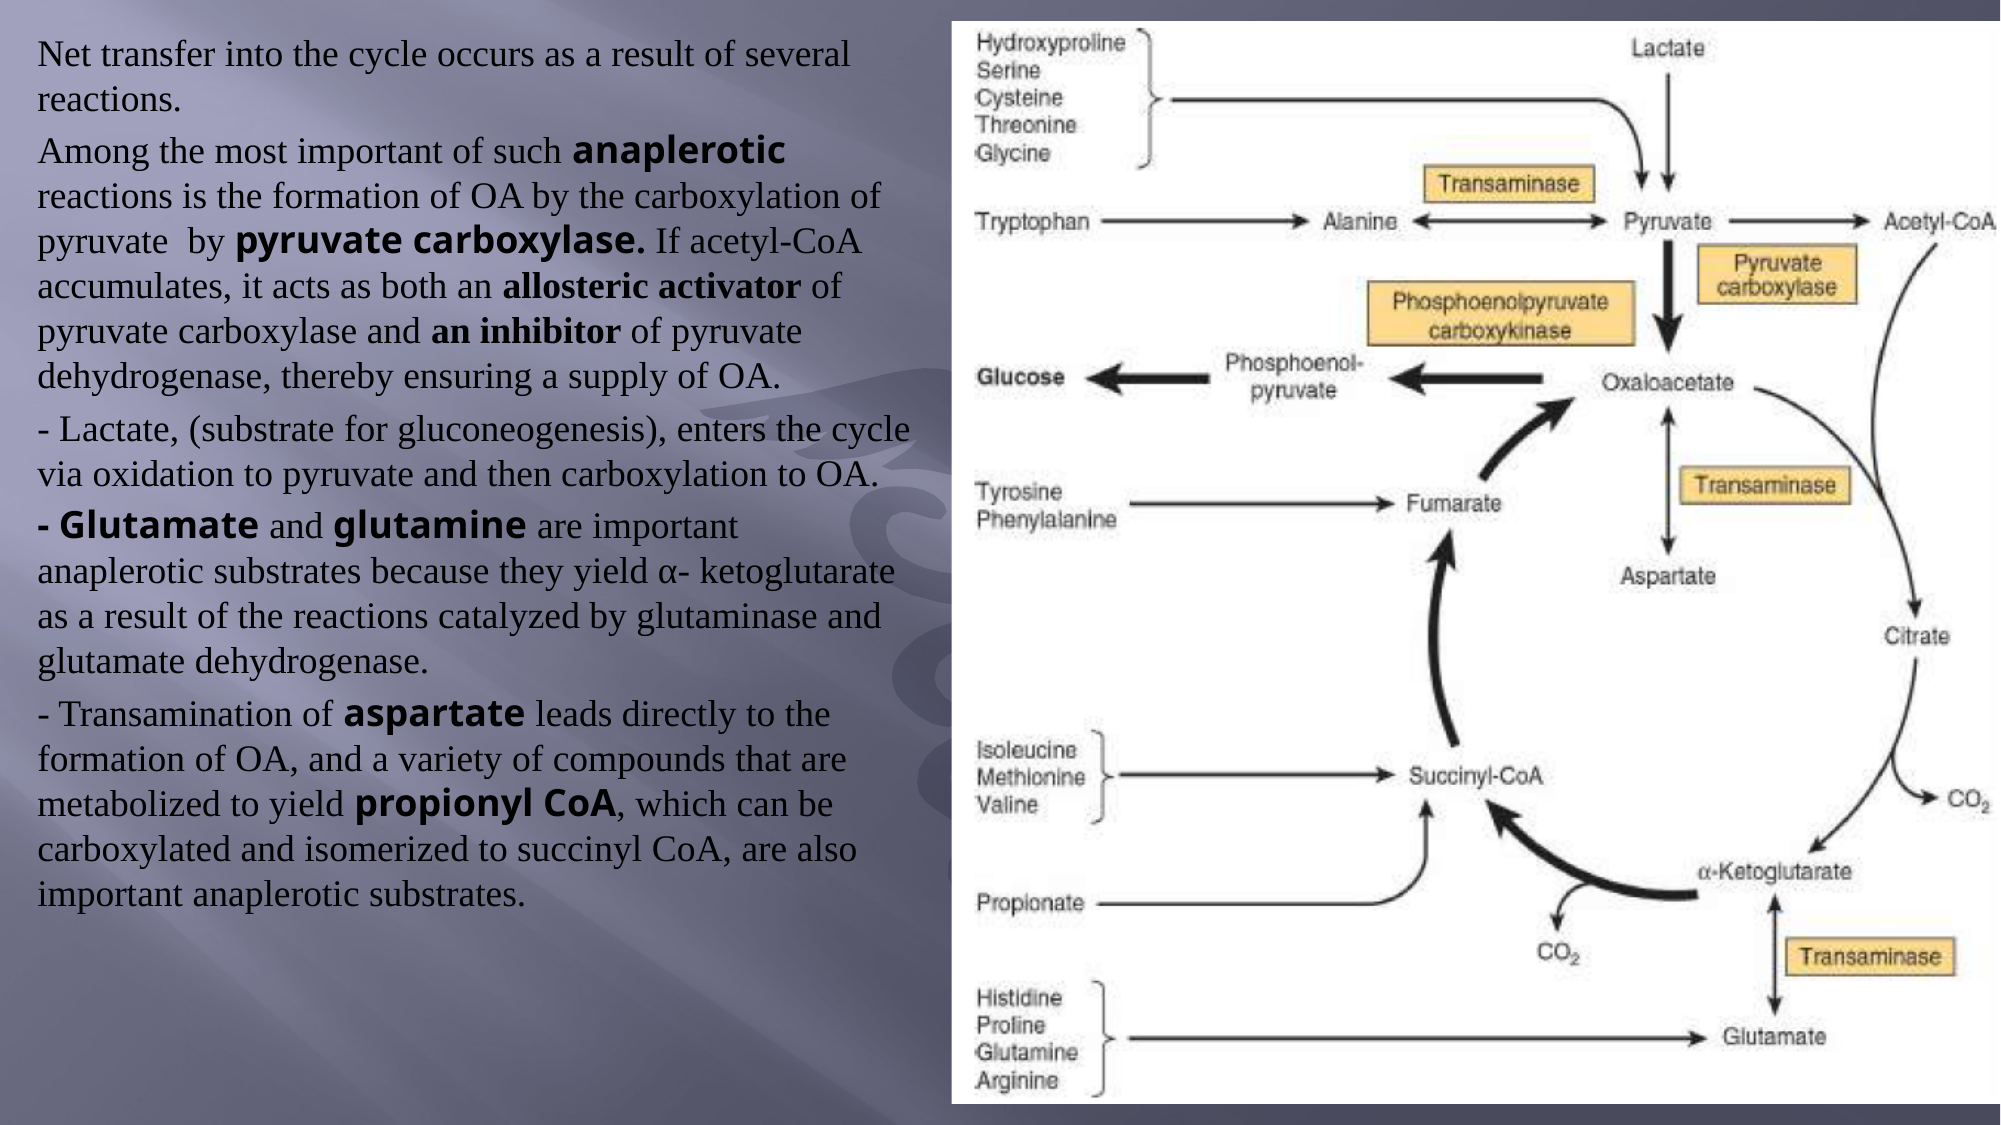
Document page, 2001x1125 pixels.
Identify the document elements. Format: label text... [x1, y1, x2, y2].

list Net transfer into the cycle occurs as a result of several reactions. Among the most important of such anaplerotic reactions is the formation of OA by the carboxylation of pyruvate by pyruvate carboxylase. If acetyl-CoA accumulates, it acts as both an allosteric activator of pyruvate carboxylase and an inhibitor of pyruvate dehydrogenase, thereby ensuring a supply of OA. - Lactate, (substrate for gluconeogenesis), enters the cycle via oxidation to pyruvate and then carboxylation to OA. - Glutamate and glutamine are important anaplerotic substrates because they yield α- ketoglutarate as a result of the reactions catalyzed by glutaminase and glutamate dehydrogenase. - Transamination of aspartate leads directly to the formation of OA, and a variety of compounds that are metabolized to yield propionyl CoA, which can be carboxylated and isomerized to succinyl CoA, are also important anaplerotic substrates. [0, 21, 929, 1125]
picture [951, 21, 2000, 1104]
